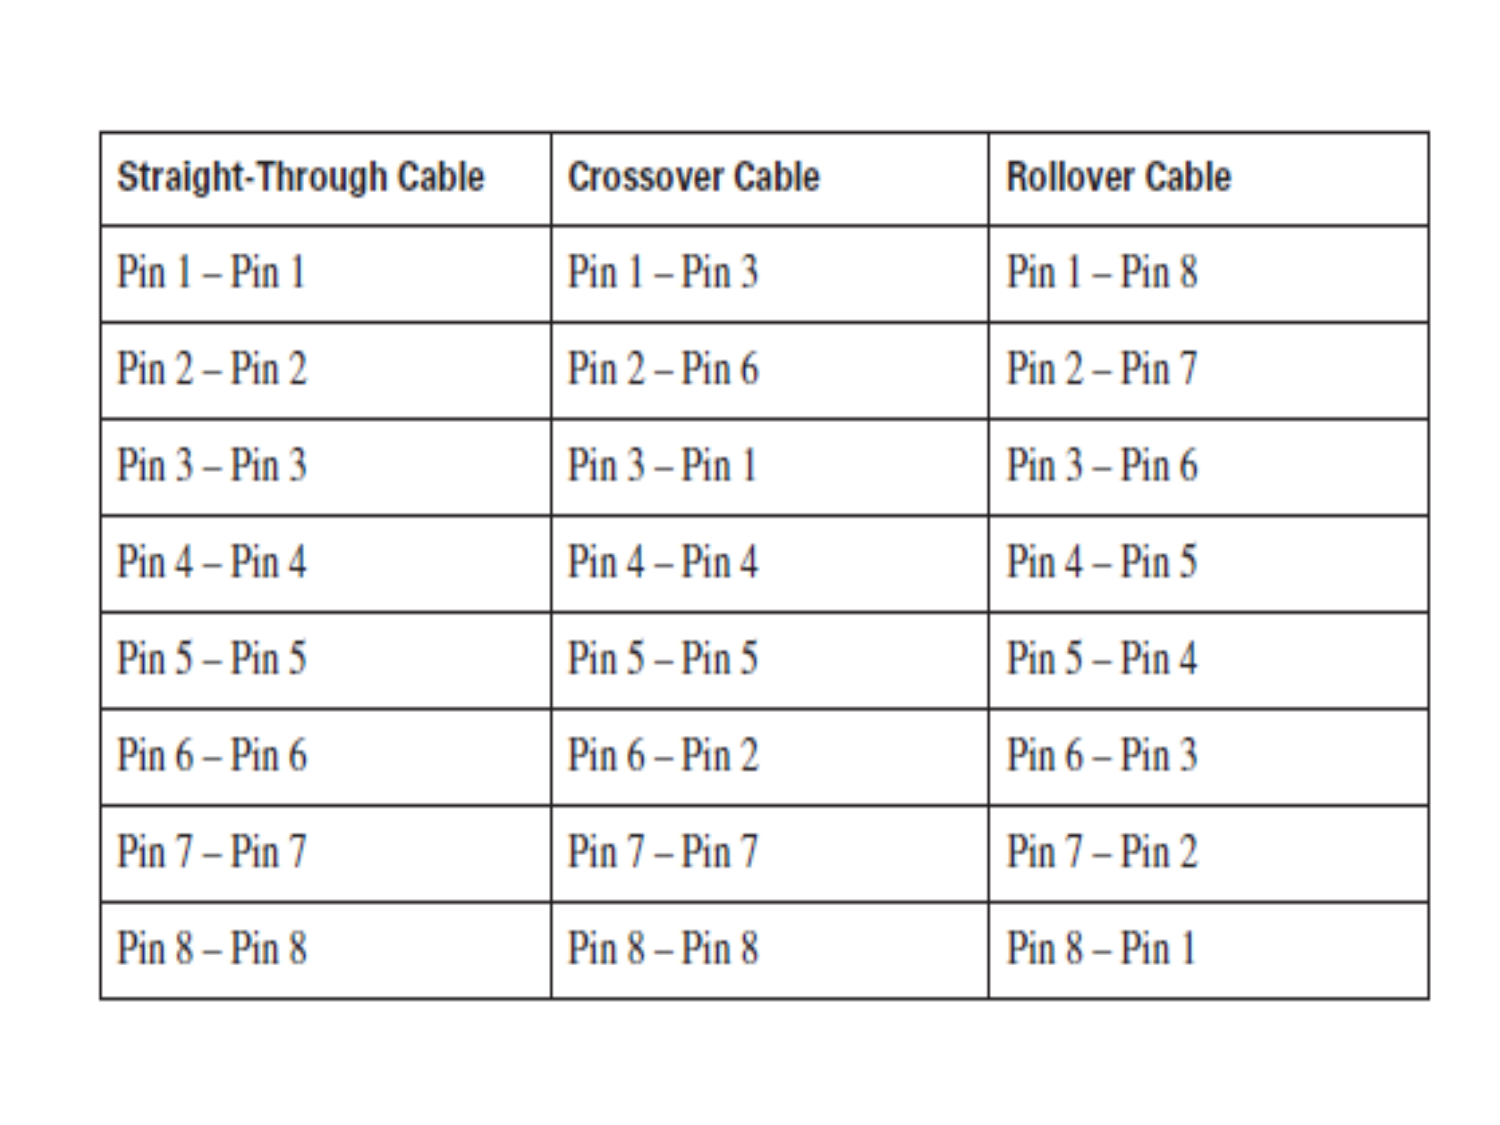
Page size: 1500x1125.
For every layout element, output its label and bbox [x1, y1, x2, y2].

picture [92, 112, 1499, 1076]
